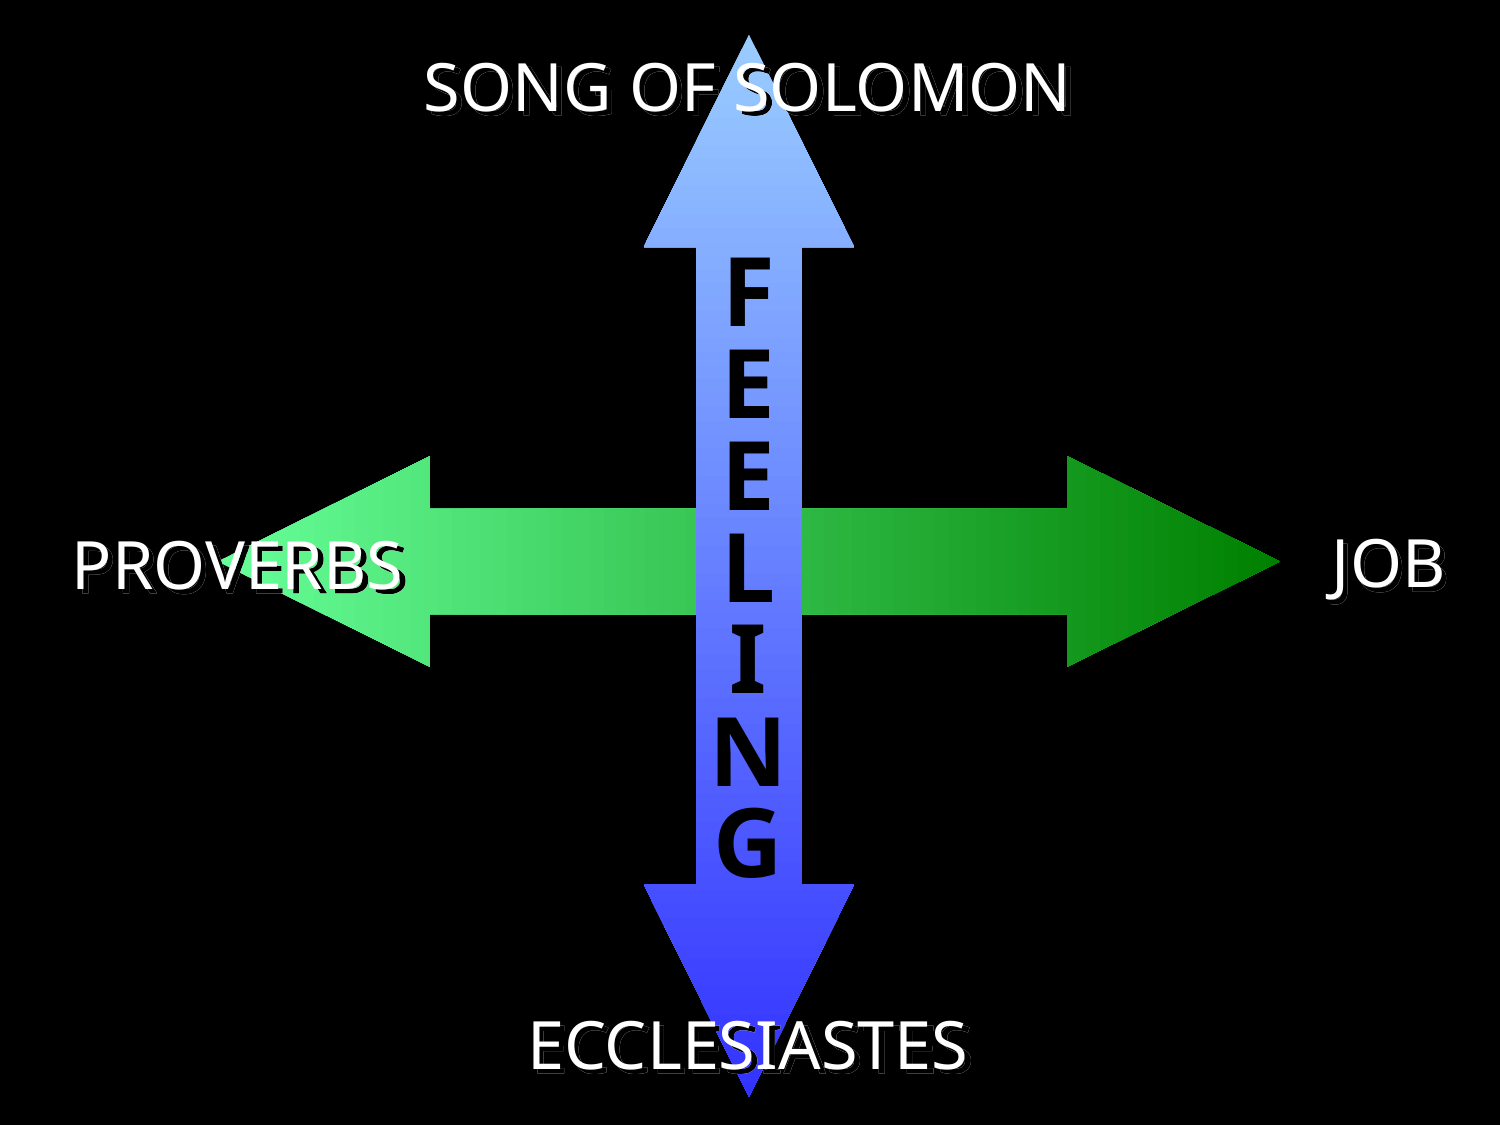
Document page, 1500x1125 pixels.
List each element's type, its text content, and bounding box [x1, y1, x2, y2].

text_box F E E L I N G [694, 245, 803, 904]
text_box [643, 884, 855, 995]
text_box JOB [1316, 513, 1461, 608]
text_box SONG OF SOLOMON [409, 36, 1088, 132]
text_box [311, 456, 694, 667]
text_box [803, 456, 1280, 667]
text_box PROVERBS [56, 515, 419, 610]
text_box [643, 136, 855, 248]
text_box ECCLESIASTES [512, 995, 984, 1090]
